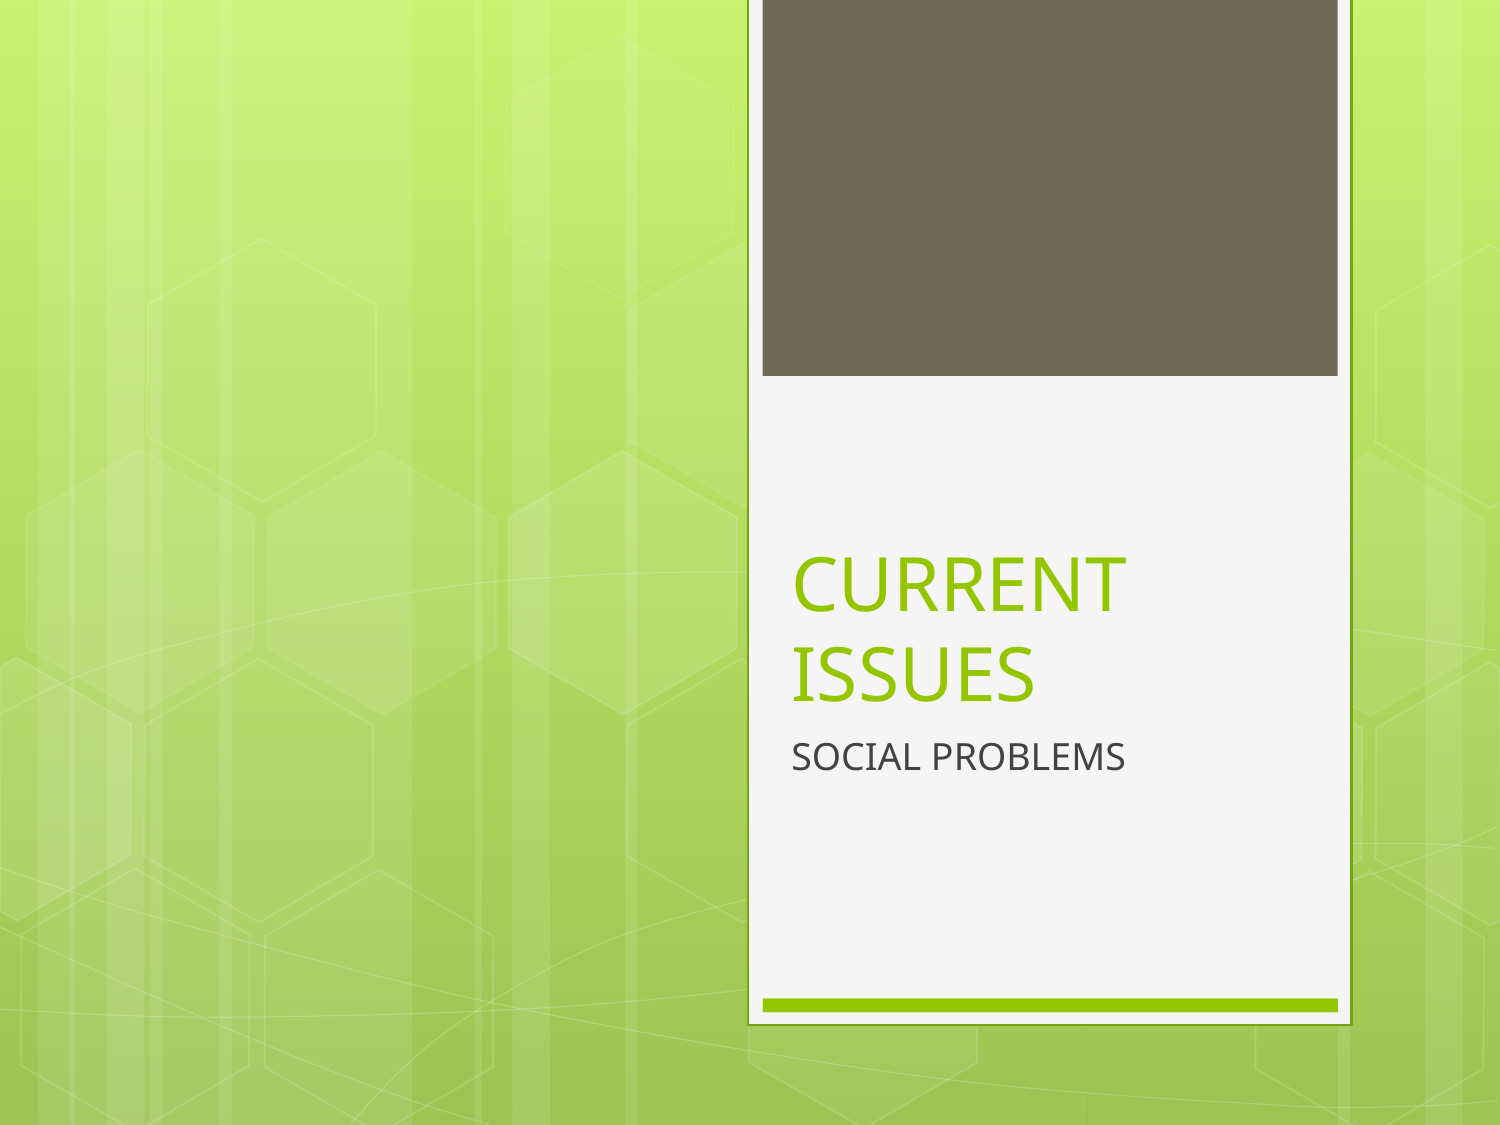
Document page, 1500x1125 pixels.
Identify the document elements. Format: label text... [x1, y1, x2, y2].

subtitle SOCIAL PROBLEMS [776, 725, 1320, 933]
title CURRENT ISSUES [776, 444, 1320, 724]
